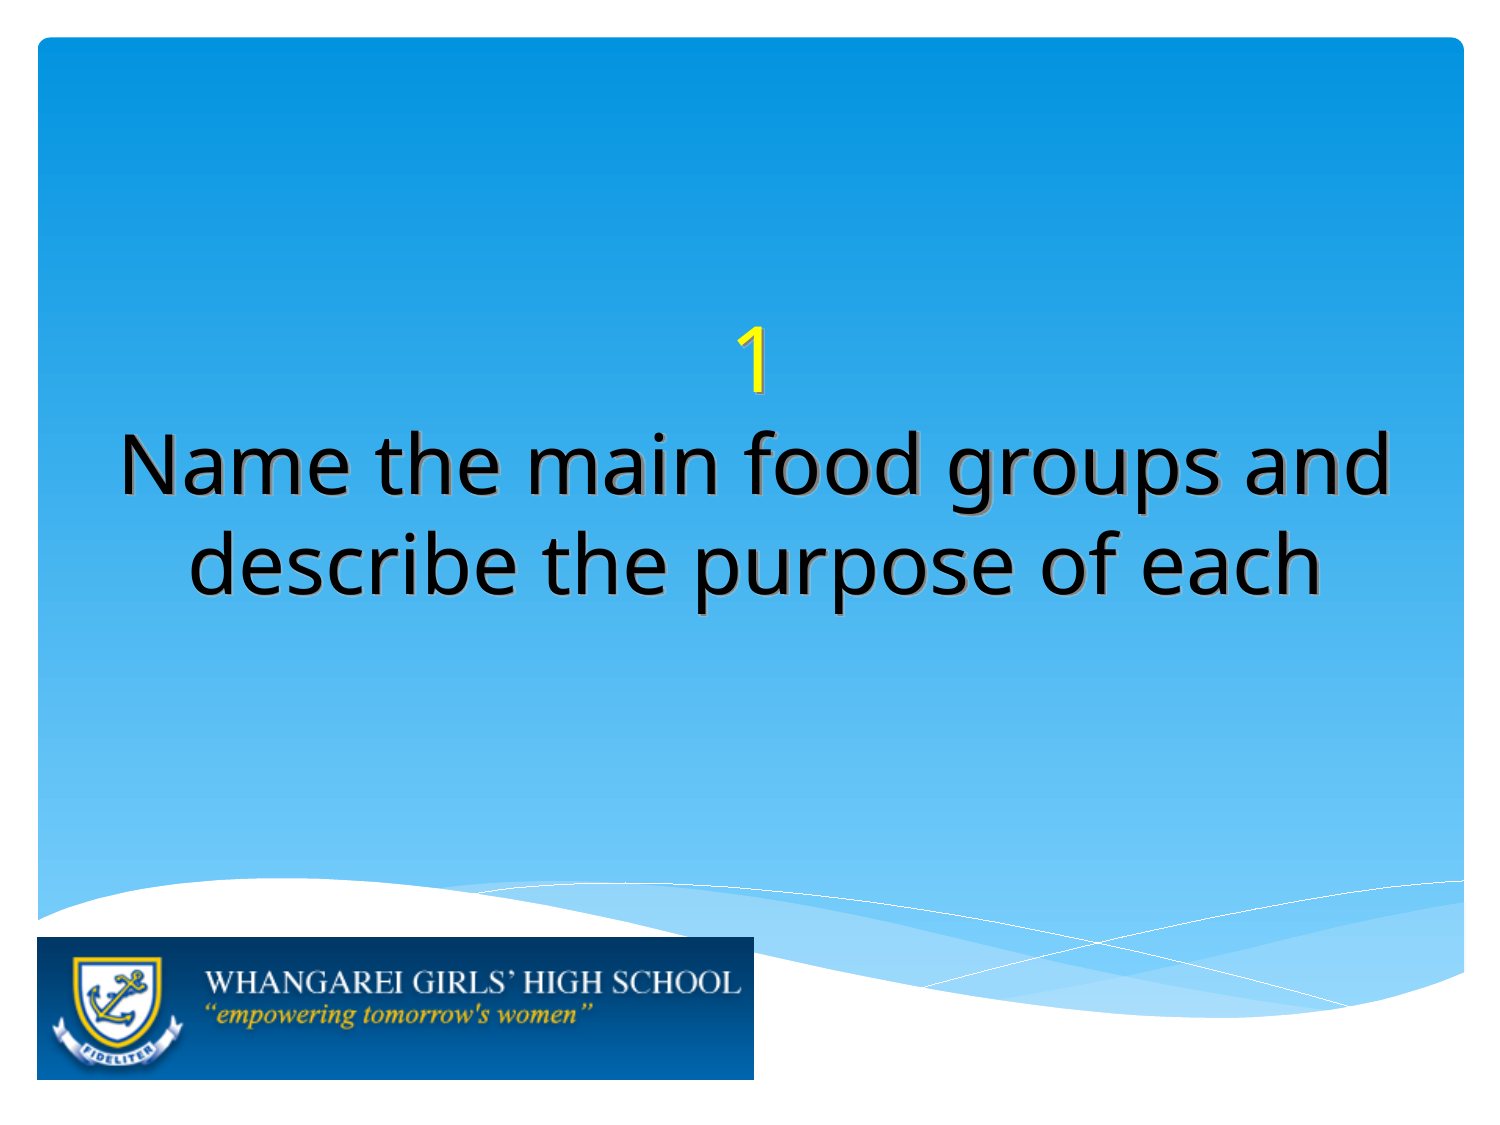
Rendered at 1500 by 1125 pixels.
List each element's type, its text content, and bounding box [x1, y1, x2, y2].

picture [37, 937, 754, 1080]
text_box 1 Name the main food groups and describe the purpose of each [74, 99, 1438, 913]
